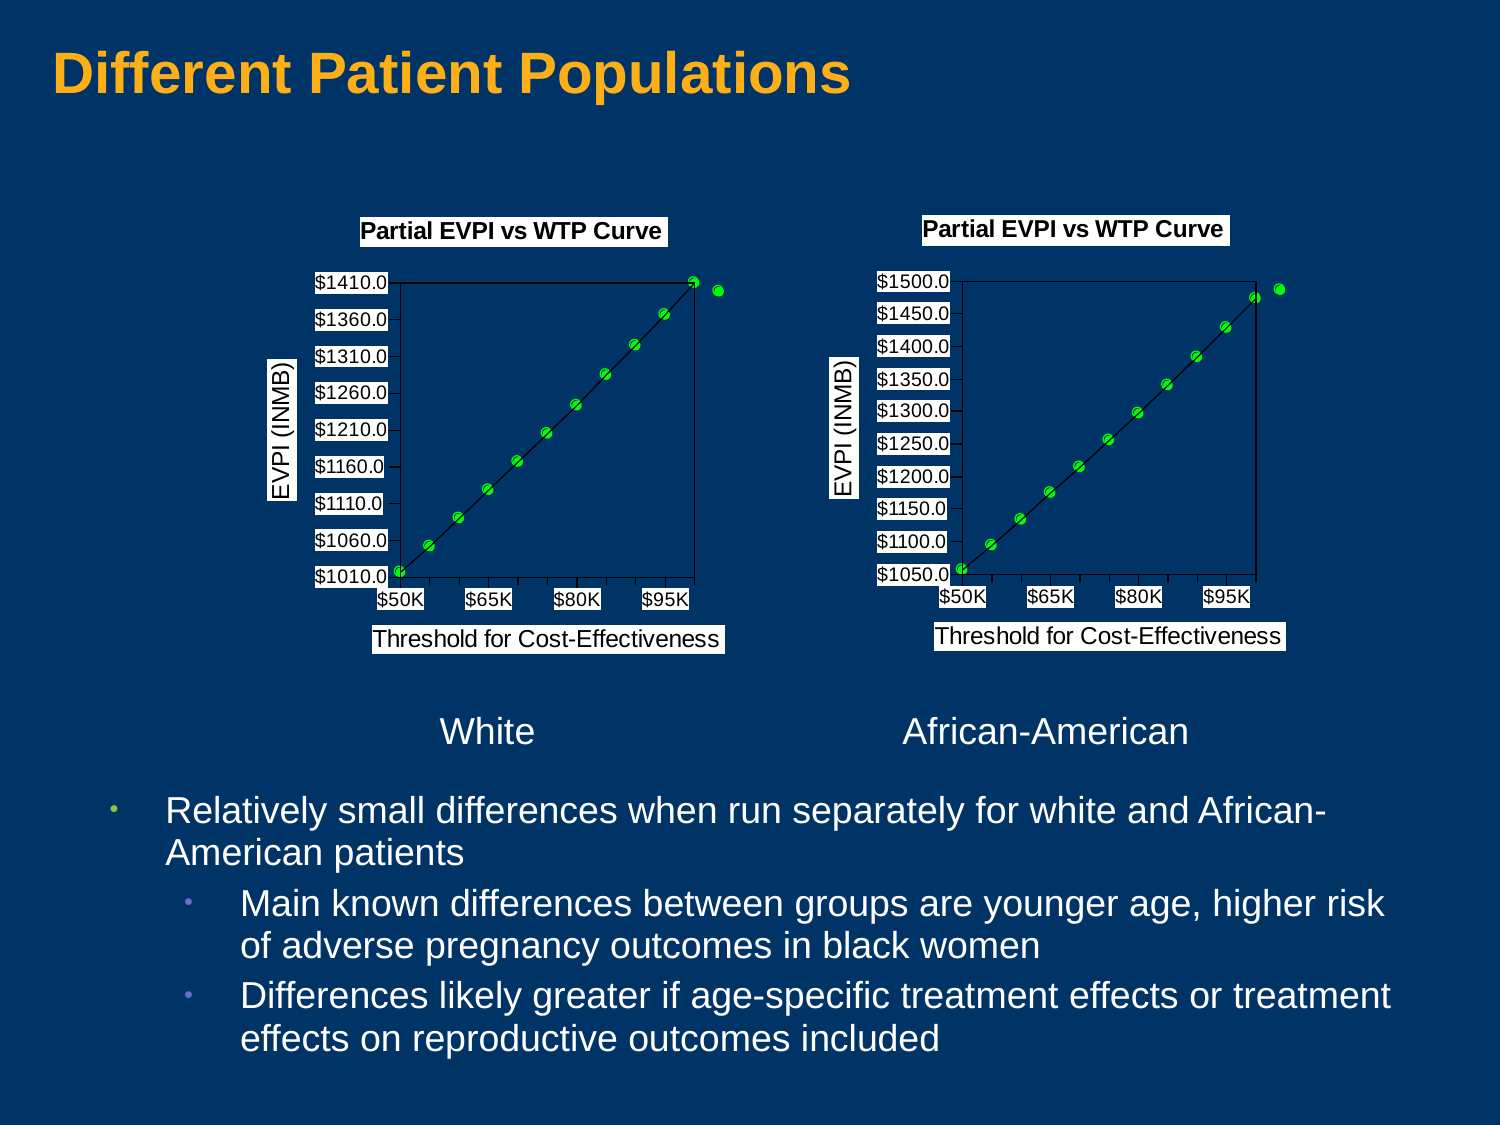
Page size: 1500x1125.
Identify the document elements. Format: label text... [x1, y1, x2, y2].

text_box African-American [887, 699, 1288, 760]
list Relatively small differences when run separately for white and African-American patients Main known differences between groups are younger age, higher risk of adverse pregnancy outcomes in black women Differences likely greater if age-specific treatment effects or treatment effects on reproductive outcomes included [74, 763, 1427, 1125]
picture [237, 187, 791, 683]
title Different Patient Populations [36, 36, 1463, 112]
picture [799, 185, 1352, 681]
text_box White [287, 699, 688, 760]
